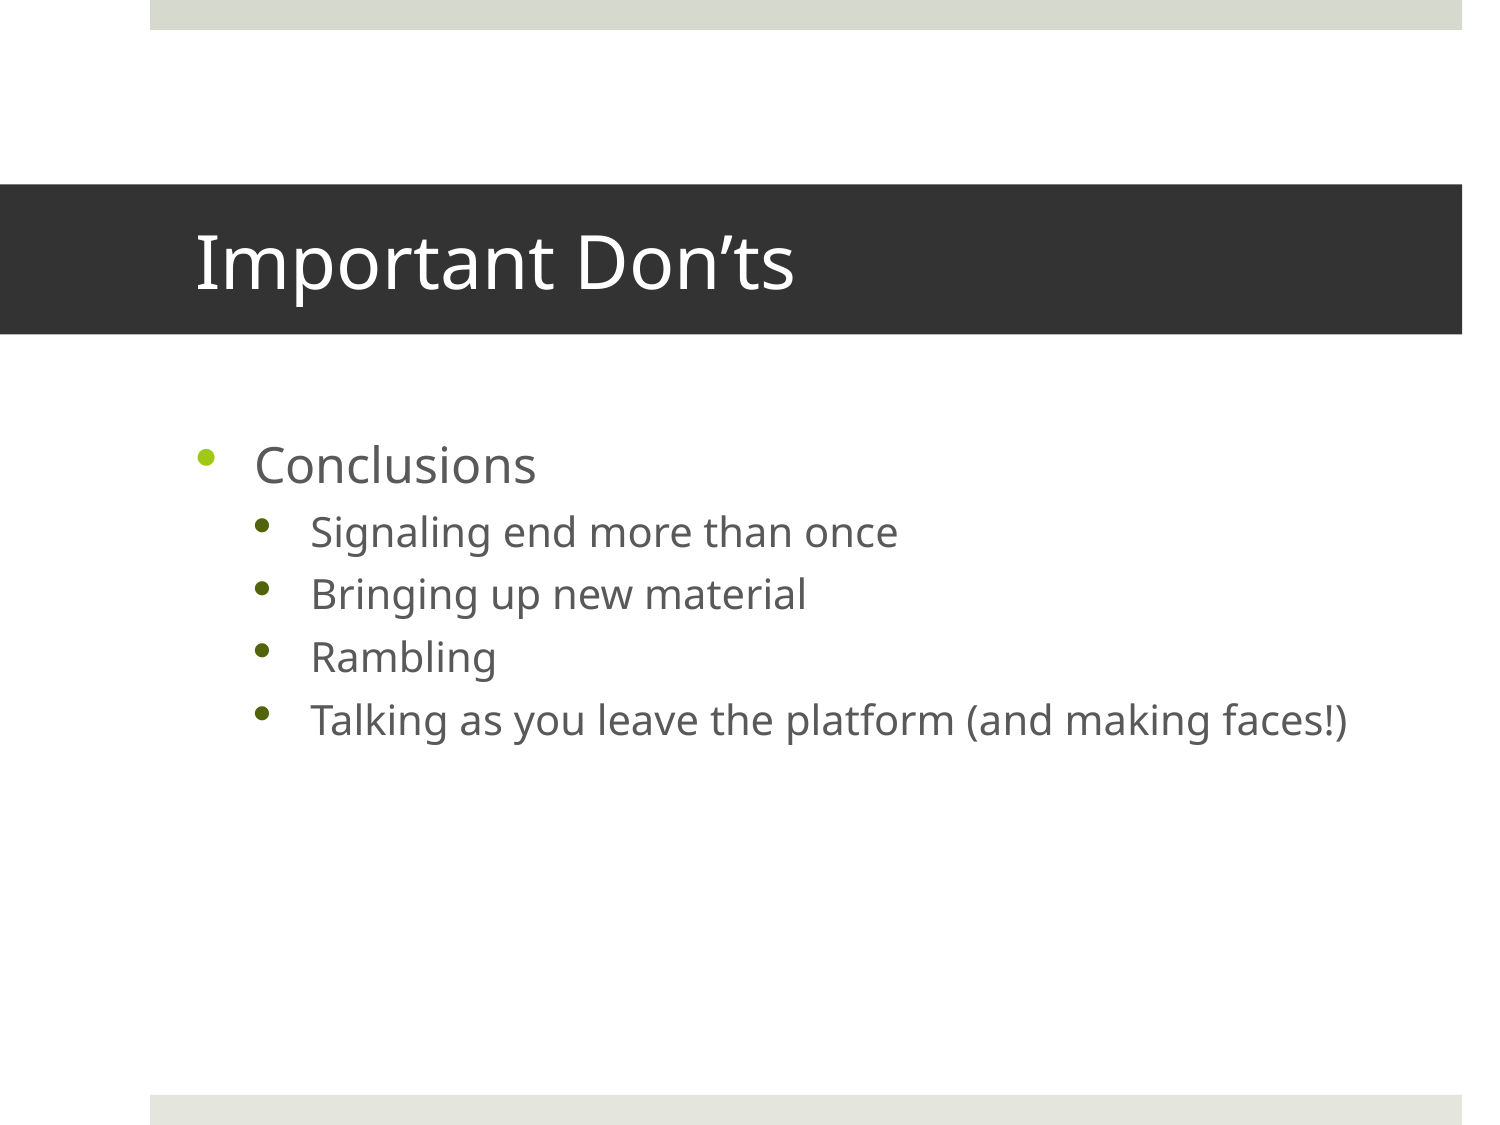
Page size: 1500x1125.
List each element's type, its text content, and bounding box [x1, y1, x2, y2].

list Conclusions Signaling end more than once Bringing up new material Rambling Talking as you leave the platform (and making faces!) [182, 425, 1432, 1028]
title Important Don’ts [0, 184, 1463, 335]
